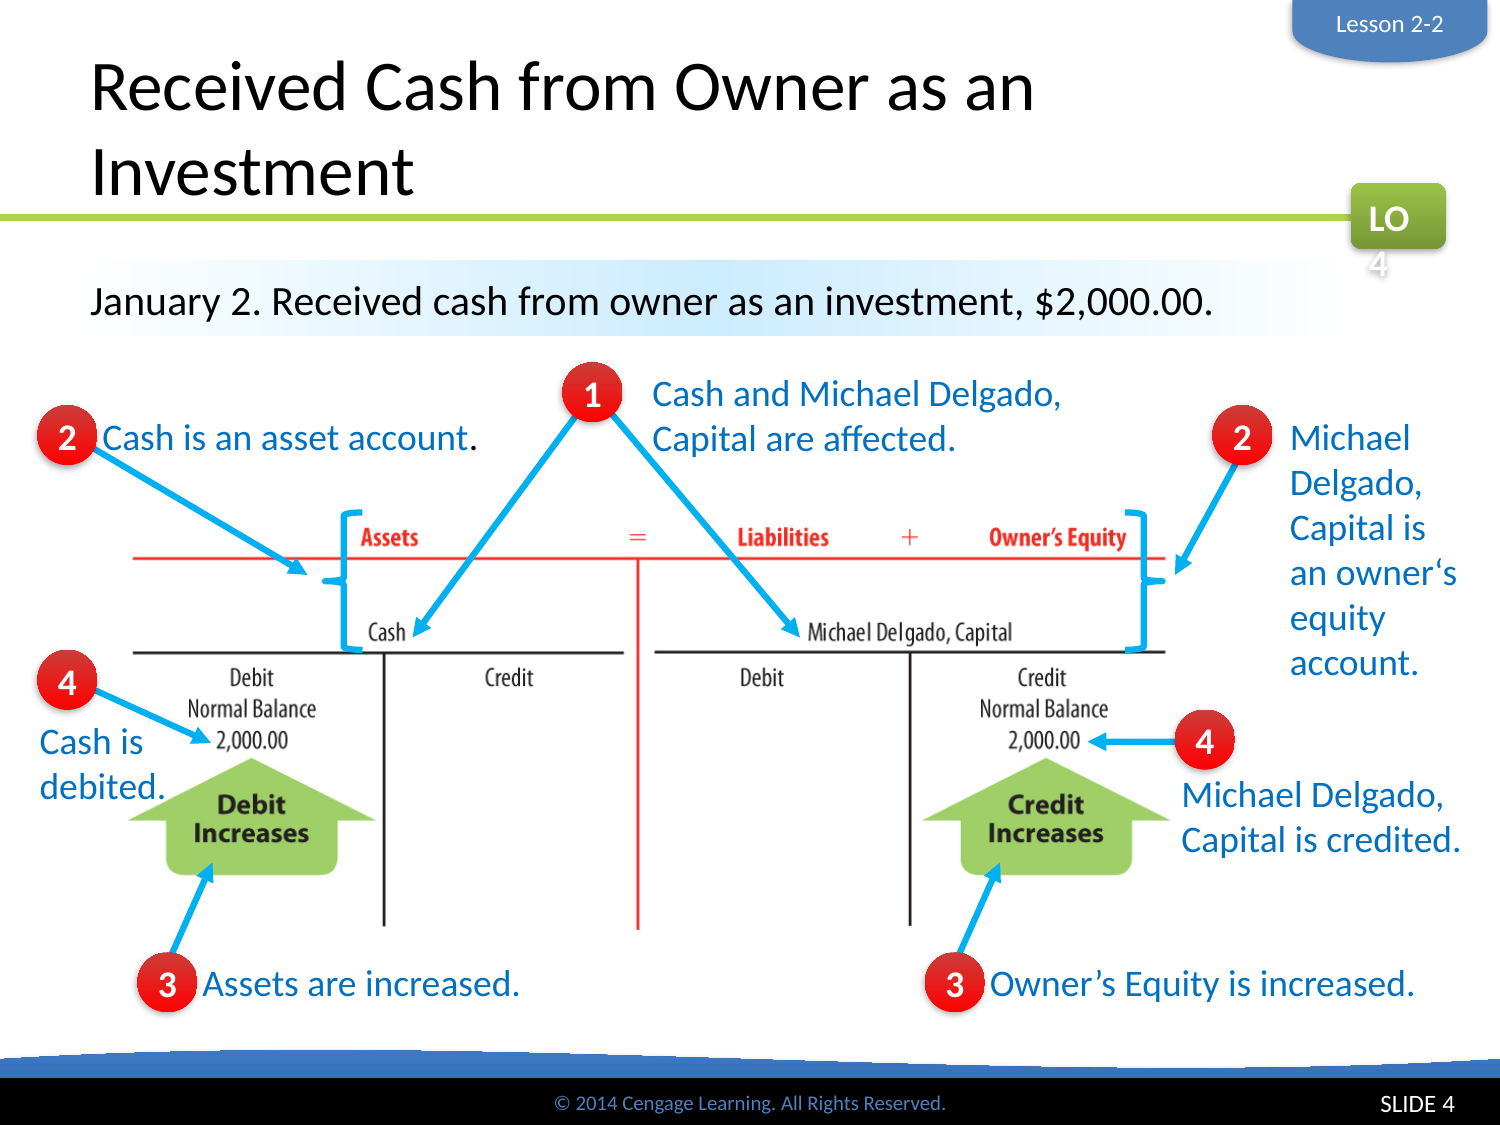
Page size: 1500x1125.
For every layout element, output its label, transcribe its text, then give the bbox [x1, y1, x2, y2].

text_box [924, 862, 1463, 1013]
slide_number SLIDE 4 [1170, 1080, 1470, 1125]
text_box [1292, 0, 1488, 63]
text_box LO4 [1350, 183, 1446, 250]
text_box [1124, 405, 1476, 694]
picture [124, 524, 1176, 934]
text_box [1087, 709, 1500, 869]
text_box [37, 404, 576, 651]
text_box January 2. Received cash from owner as an investment, $2,000.00. [74, 260, 1350, 336]
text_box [412, 360, 1088, 638]
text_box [137, 862, 676, 1013]
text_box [24, 649, 251, 816]
title Received Cash from Owner as an Investment [75, 29, 1350, 218]
